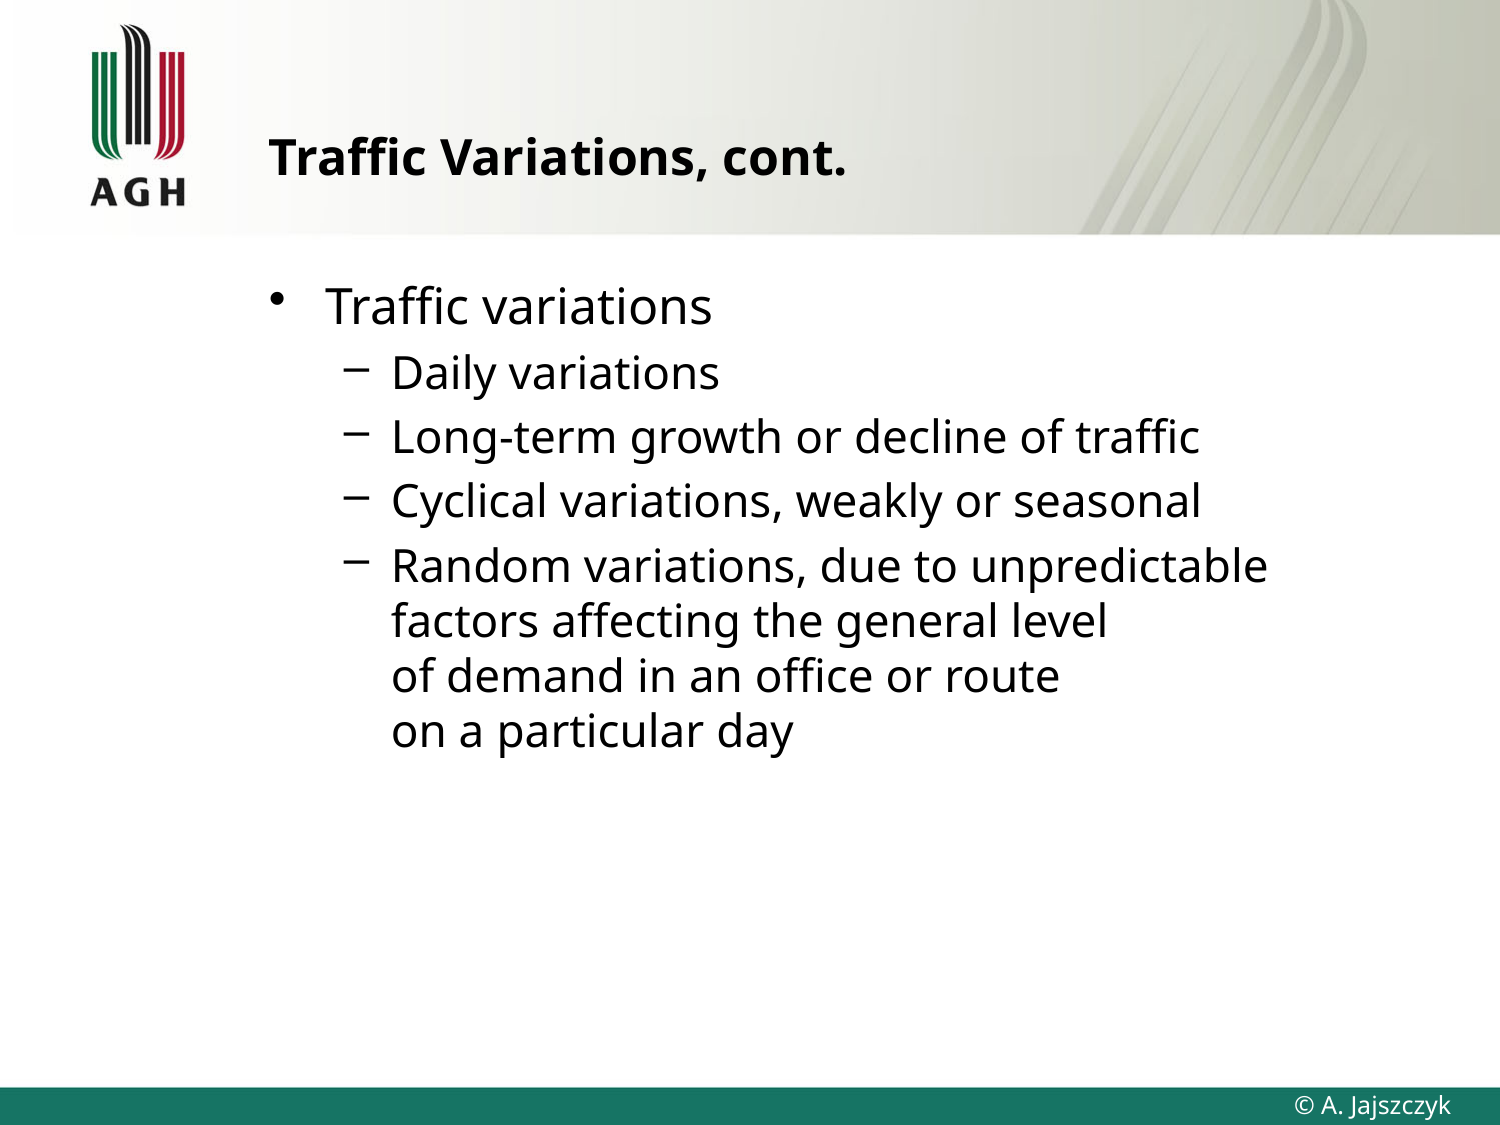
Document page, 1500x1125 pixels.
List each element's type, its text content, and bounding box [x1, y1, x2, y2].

title Traffic Variations, cont. [253, 78, 1425, 233]
list Traffic variations Daily variations Long-term growth or decline of traffic Cyclical variations, weakly or seasonal Random variations, due to unpredictable factors affecting the general level of demand in an office or route on a particular day [253, 267, 1425, 1005]
picture [0, 0, 1500, 1125]
